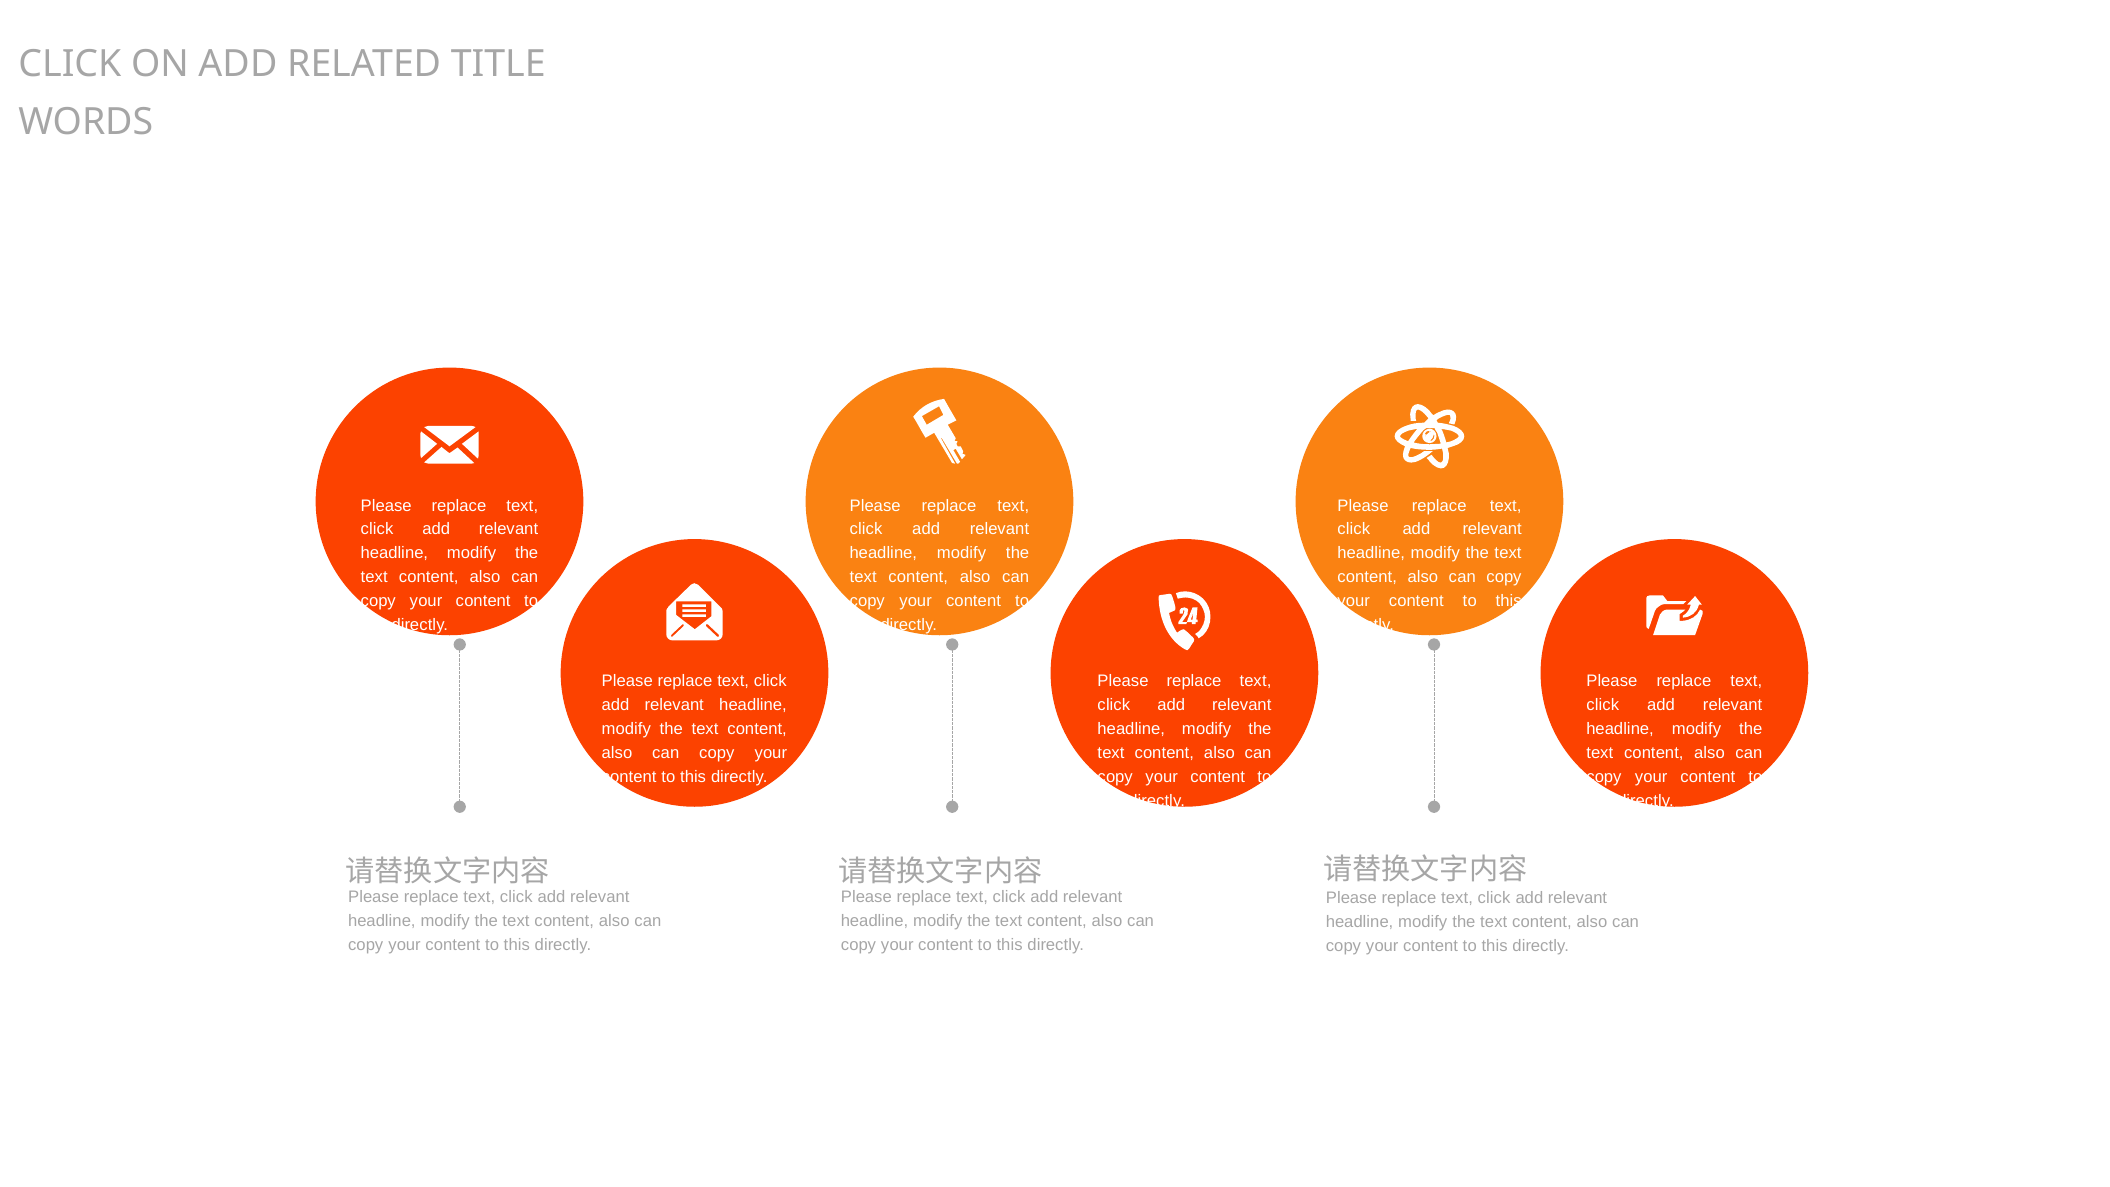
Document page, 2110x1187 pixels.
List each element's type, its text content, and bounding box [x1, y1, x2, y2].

text_box CLICK ON ADD RELATED TITLE WORDS [3, 18, 595, 150]
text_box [560, 539, 829, 807]
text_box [1050, 539, 1319, 817]
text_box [1540, 539, 1809, 817]
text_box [838, 845, 1186, 953]
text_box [1323, 843, 1671, 954]
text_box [315, 367, 584, 642]
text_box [1295, 367, 1564, 642]
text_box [805, 367, 1074, 642]
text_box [345, 845, 693, 953]
